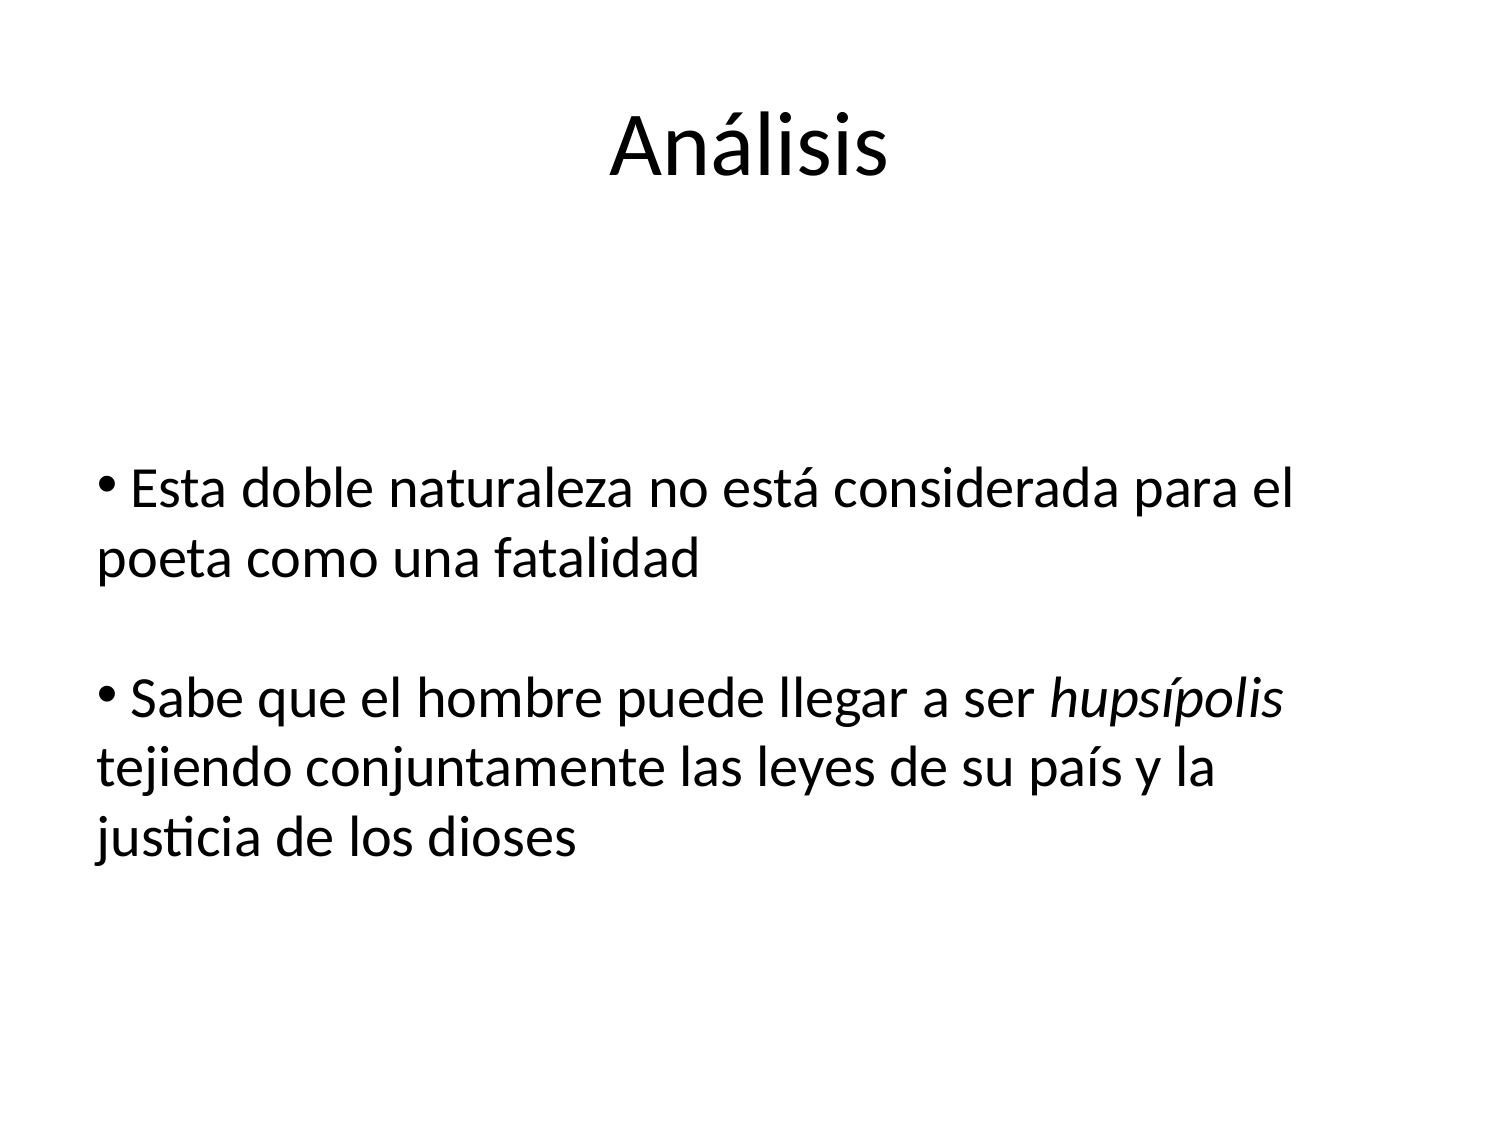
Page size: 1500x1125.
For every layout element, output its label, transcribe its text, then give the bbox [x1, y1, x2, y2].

text_box Esta doble naturaleza no está considerada para el poeta como una fatalidad Sabe que el hombre puede llegar a ser hupsípolis tejiendo conjuntamente las leyes de su país y la justicia de los dioses [82, 441, 1395, 876]
title Análisis [75, 45, 1425, 233]
